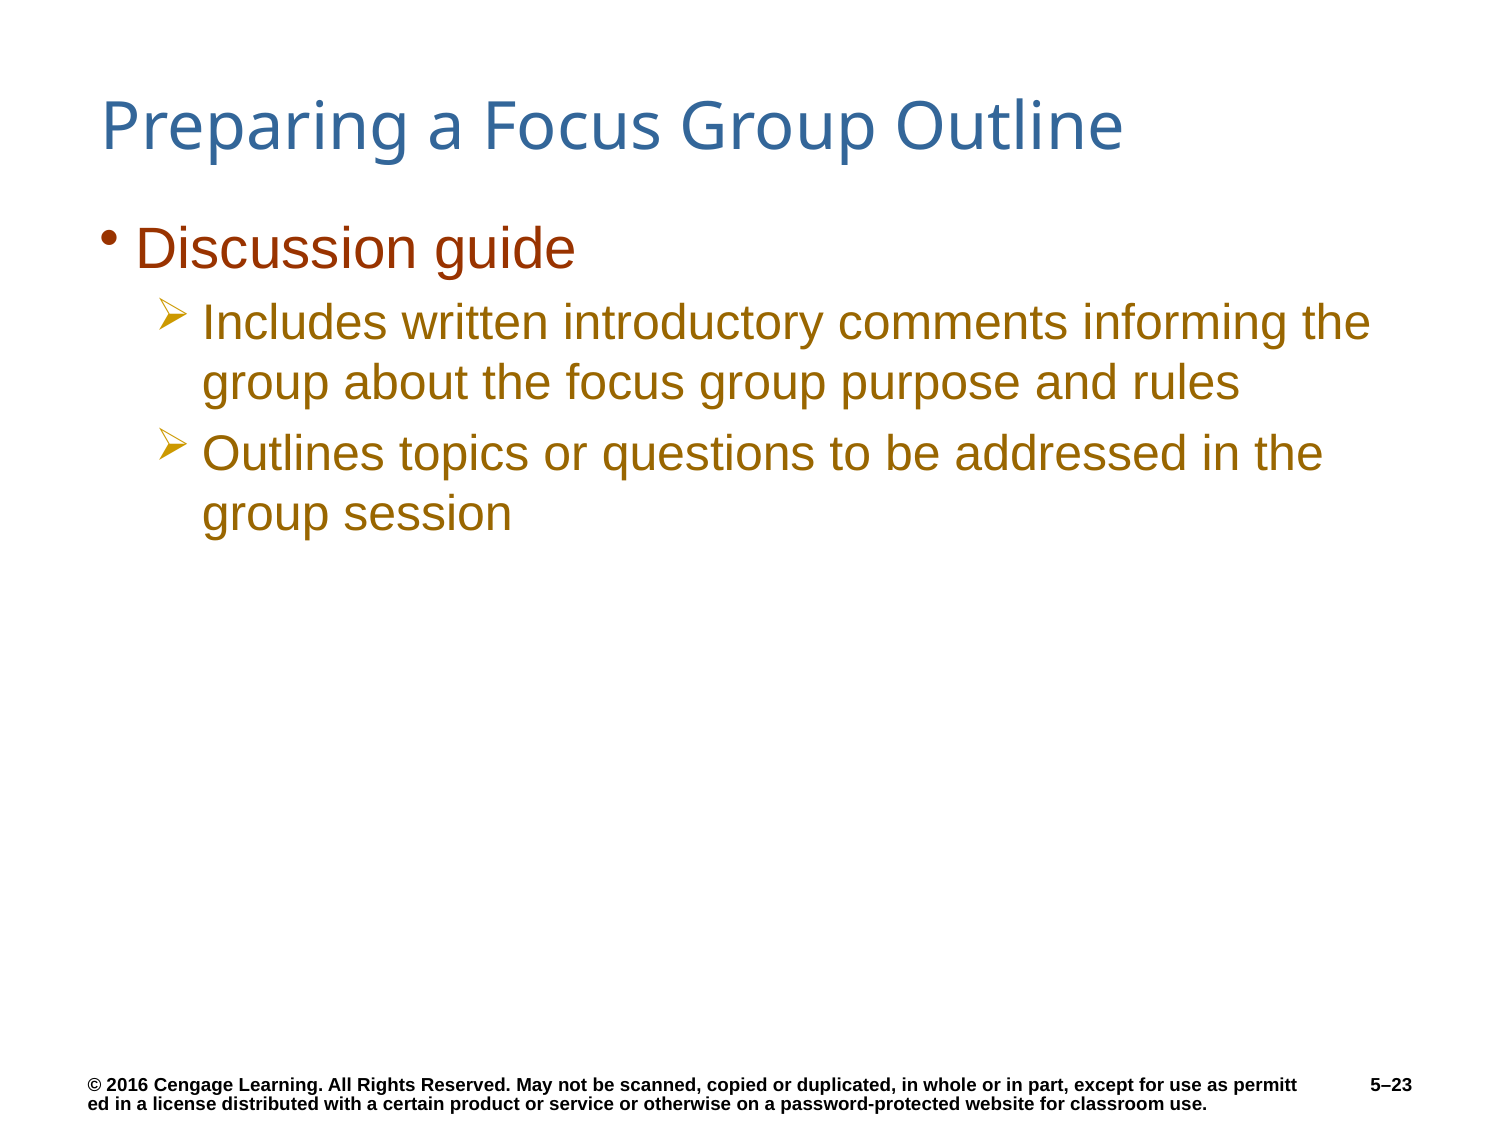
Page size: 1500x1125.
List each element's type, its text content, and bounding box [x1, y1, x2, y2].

title Preparing a Focus Group Outline [85, 75, 1411, 171]
footer © 2016 Cengage Learning. All Rights Reserved. May not be scanned, copied or duplicated, in whole or in part, except for use as permitted in a license distributed with a certain product or service or otherwise on a password-protected website for classroom use. [87, 1057, 1050, 1103]
list Discussion guide Includes written introductory comments informing the group about the focus group purpose and rules Outlines topics or questions to be addressed in the group session [84, 202, 1414, 1013]
slide_number 5–23 [1050, 1042, 1413, 1103]
